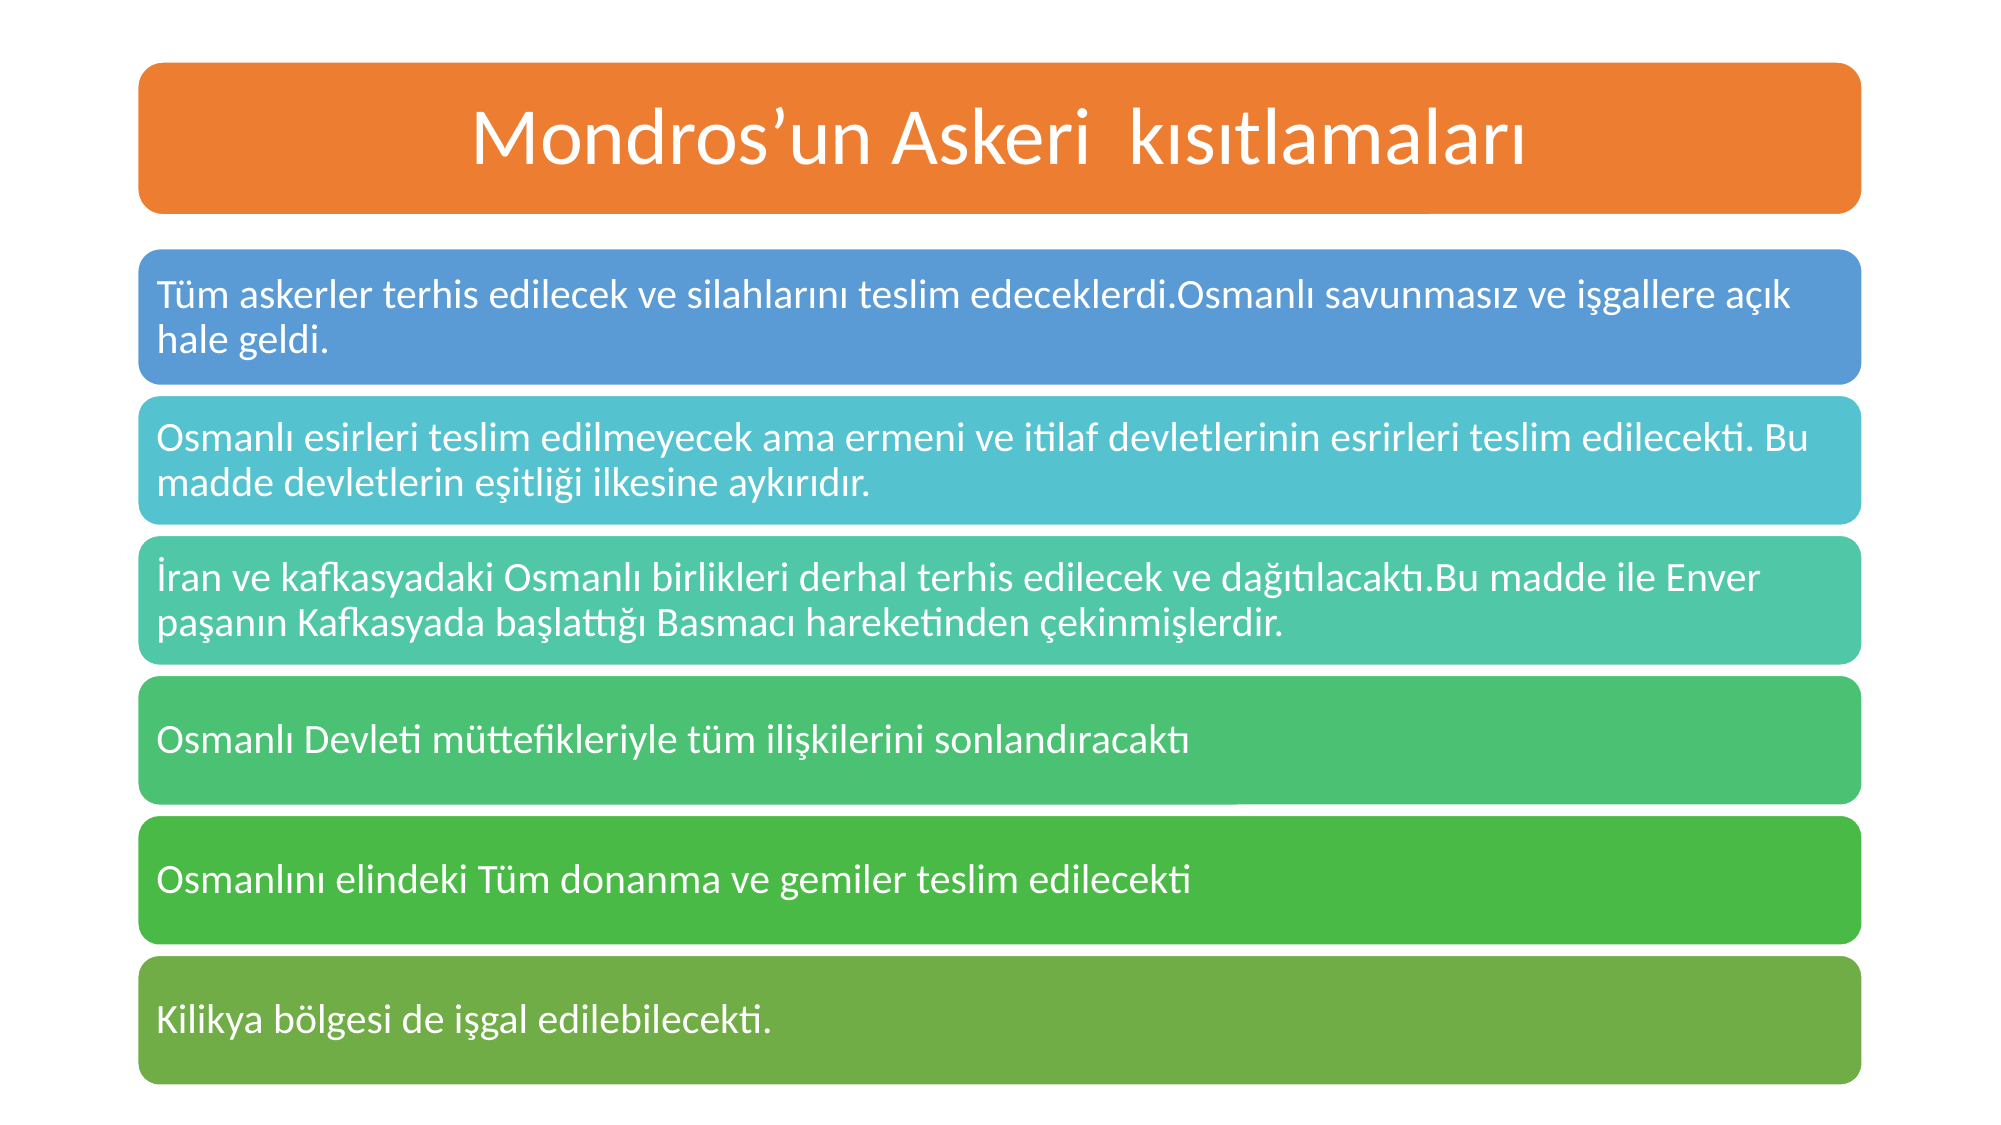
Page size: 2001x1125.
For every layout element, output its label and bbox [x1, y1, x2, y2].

text_box [137, 59, 1863, 217]
list [137, 246, 1863, 1088]
